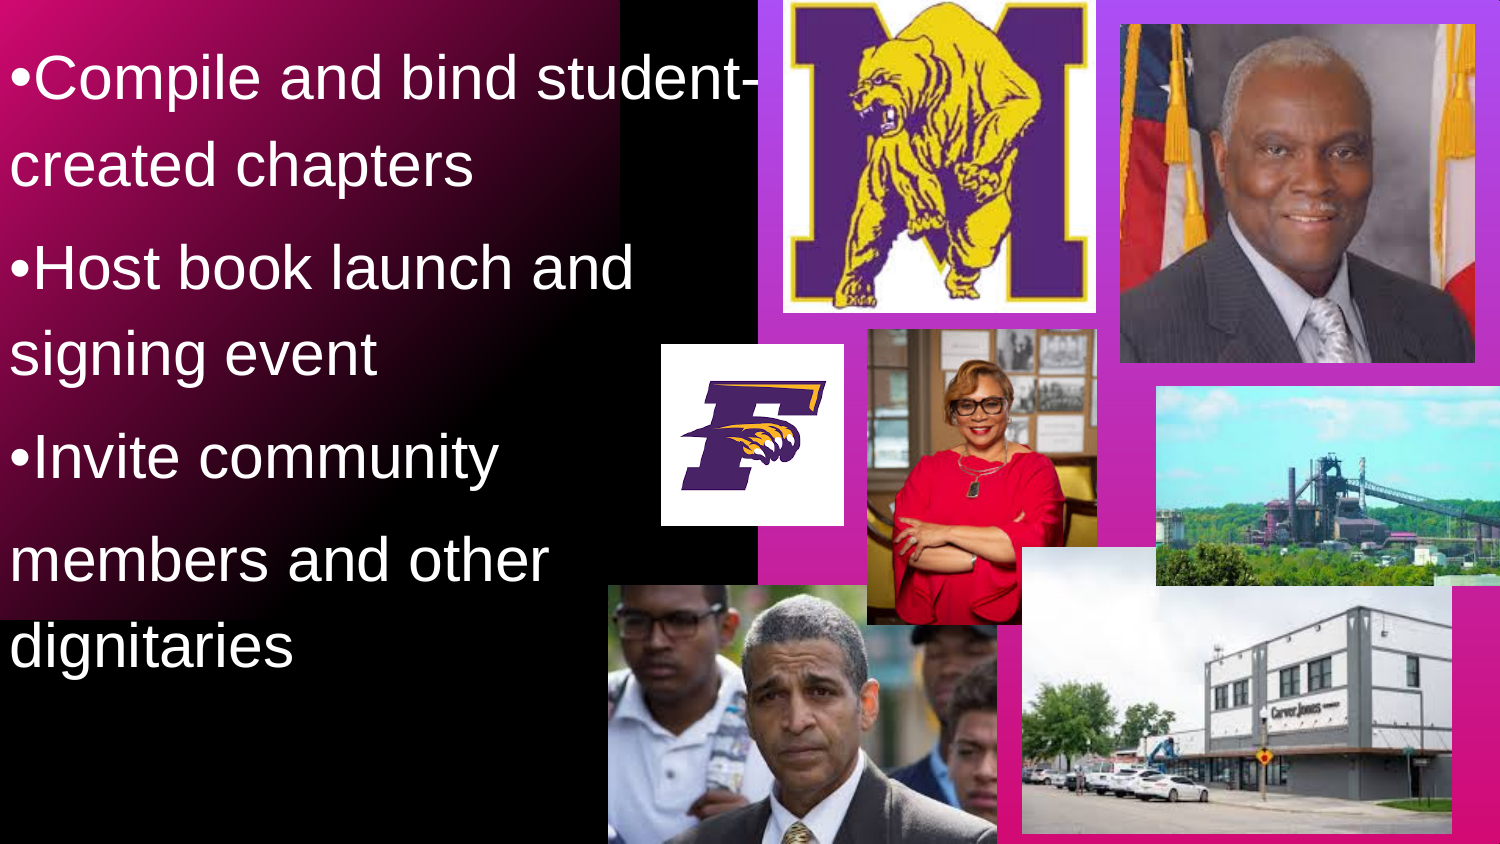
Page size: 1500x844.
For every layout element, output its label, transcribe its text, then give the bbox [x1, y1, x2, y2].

picture [608, 328, 1500, 844]
picture [1120, 24, 1476, 363]
picture [661, 344, 844, 527]
subtitle •Compile and bind student-created chapters •Host book launch and signing event •Invite community members and other dignitaries [10, 21, 796, 844]
picture [782, 0, 1096, 313]
